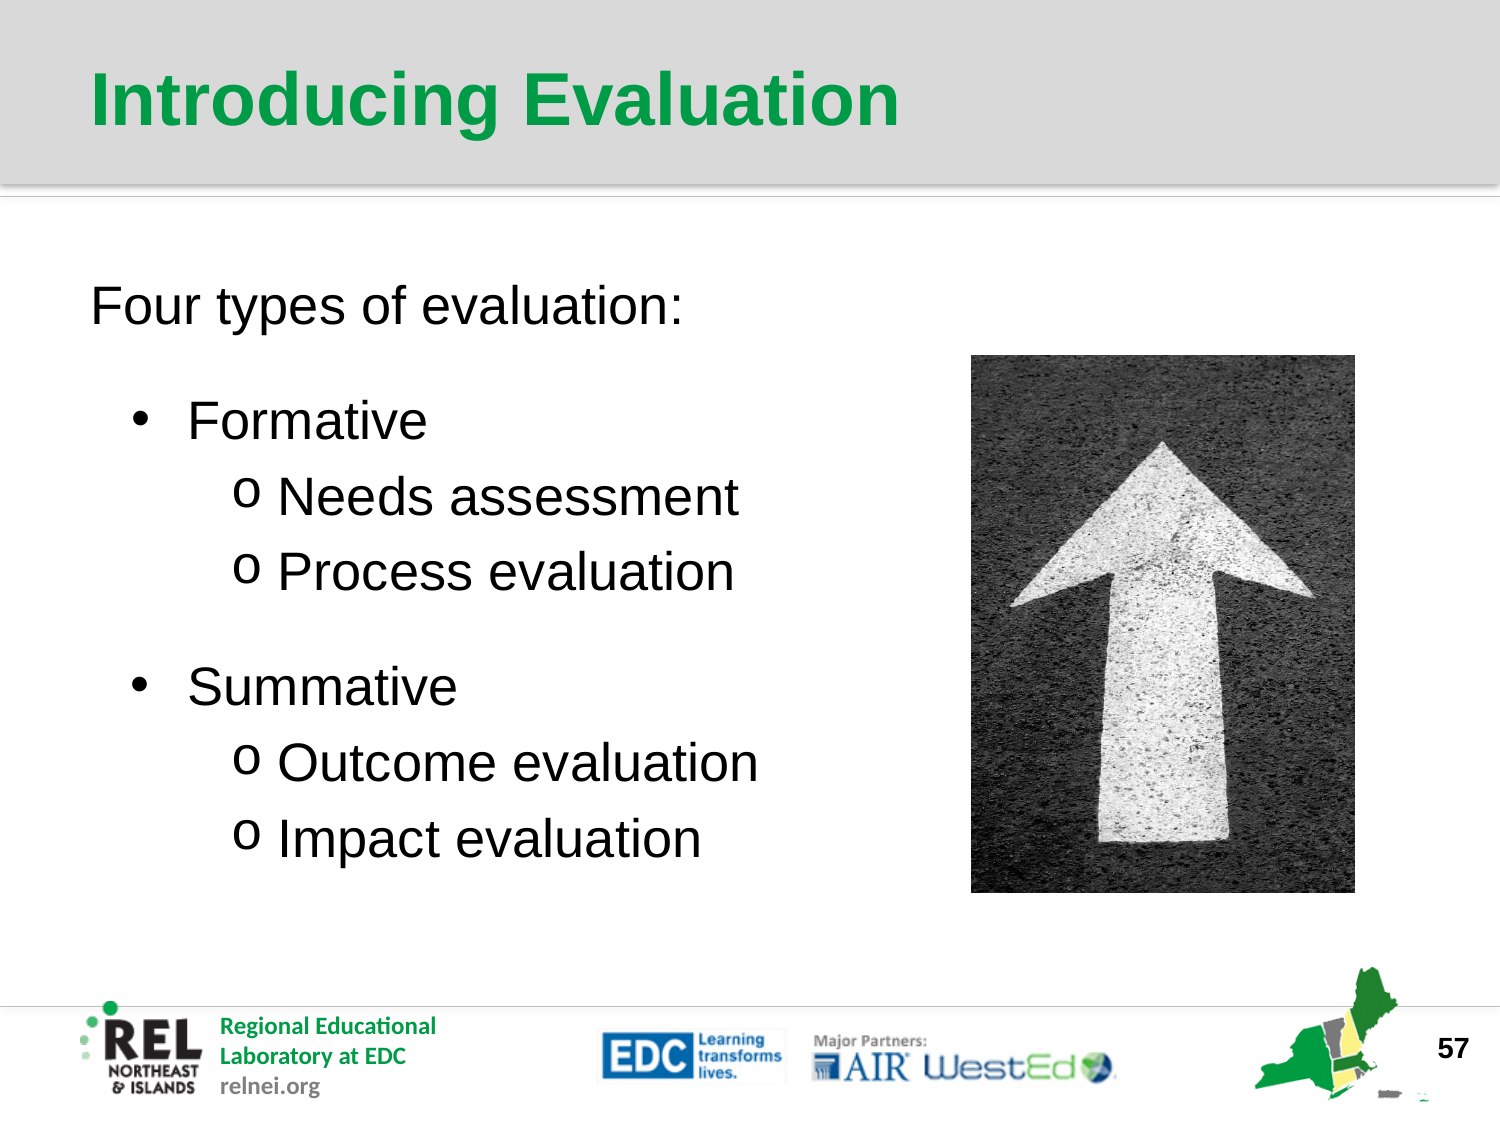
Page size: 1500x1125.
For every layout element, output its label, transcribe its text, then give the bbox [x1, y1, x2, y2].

picture [80, 1001, 227, 1108]
picture [971, 355, 1355, 893]
list Four types of evaluation: Formative Needs assessment Process evaluation Summative Outcome evaluation Impact evaluation [75, 262, 1425, 982]
slide_number 57 [1393, 1016, 1485, 1077]
title Introducing Evaluation [75, 25, 1425, 165]
picture [594, 1028, 1138, 1091]
picture [1245, 964, 1442, 1103]
